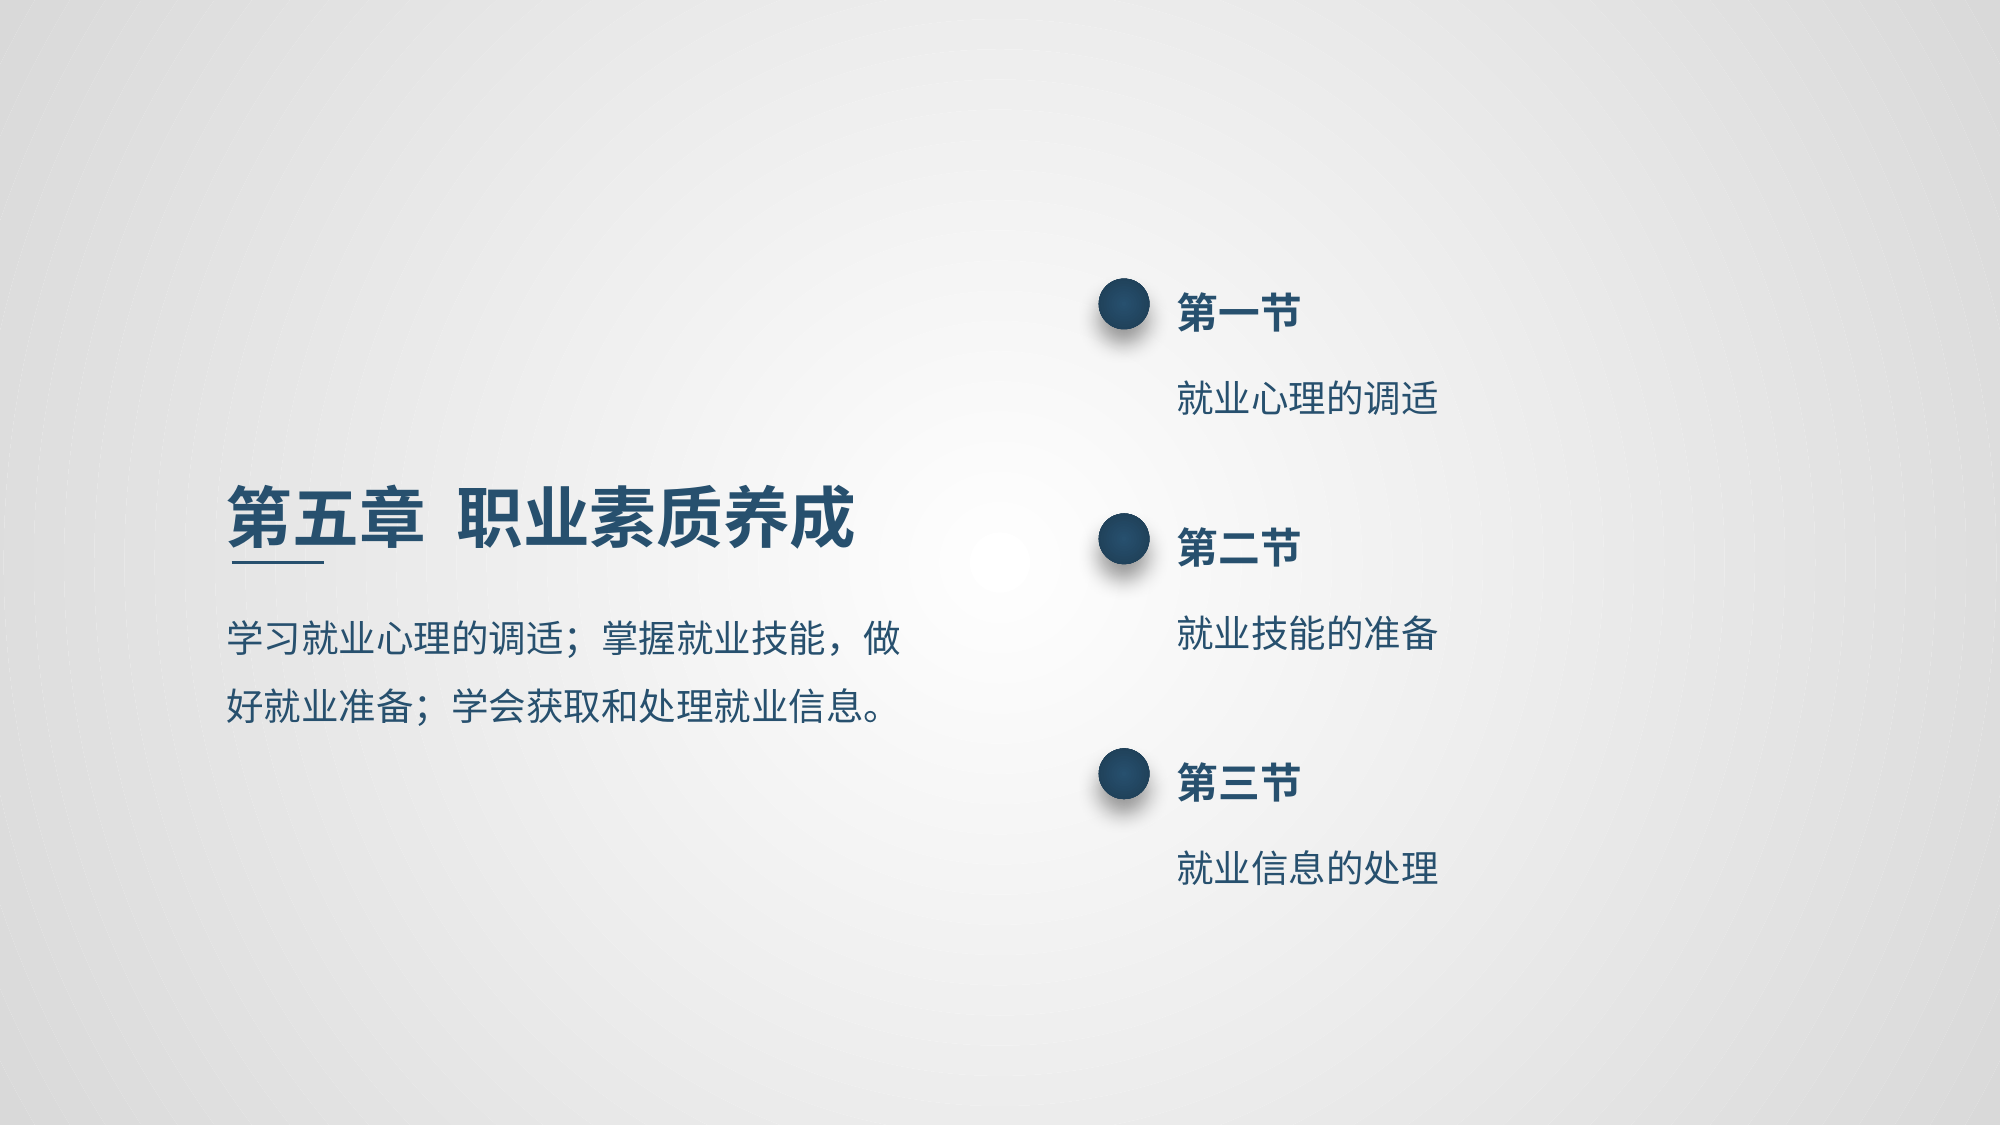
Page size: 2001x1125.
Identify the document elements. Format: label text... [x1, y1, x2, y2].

text_box 学习就业心理的调适；掌握就业技能，做好就业准备；学会获取和处理就业信息。 [211, 585, 949, 736]
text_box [1098, 748, 1742, 897]
text_box 第五章 职业素质养成 [211, 468, 1000, 564]
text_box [1098, 278, 1835, 428]
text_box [1098, 513, 1808, 662]
